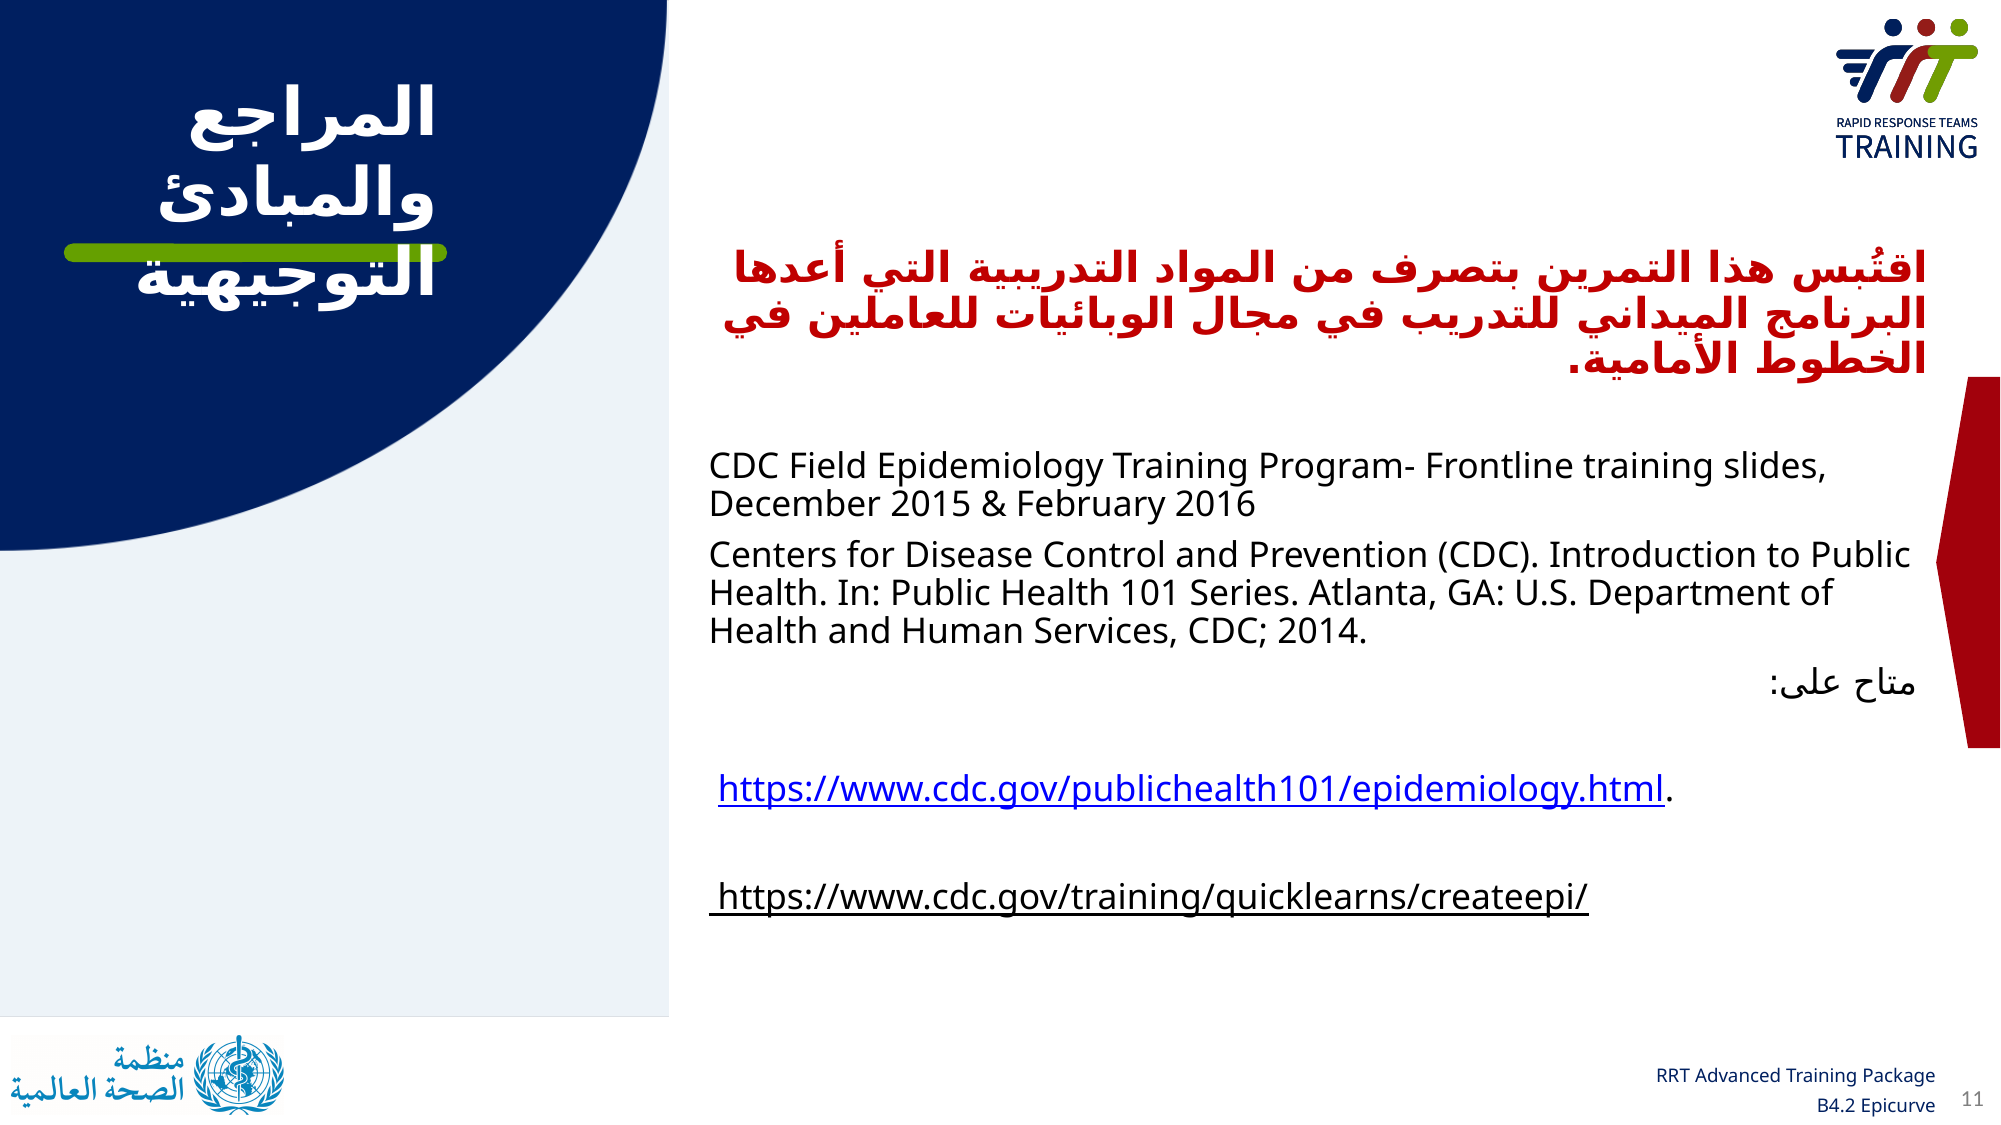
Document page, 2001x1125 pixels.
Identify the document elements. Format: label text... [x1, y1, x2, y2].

picture [1835, 19, 1978, 167]
picture [0, 0, 669, 1018]
picture [241, 1050, 247, 1059]
list اقتُبس هذا التمرين بتصرف من المواد التدريبية التي أعدها البرنامج الميداني للتدريب في مجال الوبائيات للعاملين في الخطوط الأمامية. CDC Field Epidemiology Training Program- Frontline training slides, December 2015 & February 2016 Centers for Disease Control and Prevention (CDC). Introduction to Public Health. In: Public Health 101 Series. Atlanta, GA: U.S. Department of Health and Human Services, CDC; 2014. متاح على: https://www.cdc.gov/publichealth101/epidemiology.html. https://www.cdc.gov/training/quicklearns/createepi/ [700, 189, 1937, 936]
text_box المراجع والمبادئ التوجيهية [0, 61, 446, 317]
picture [11, 1035, 284, 1115]
